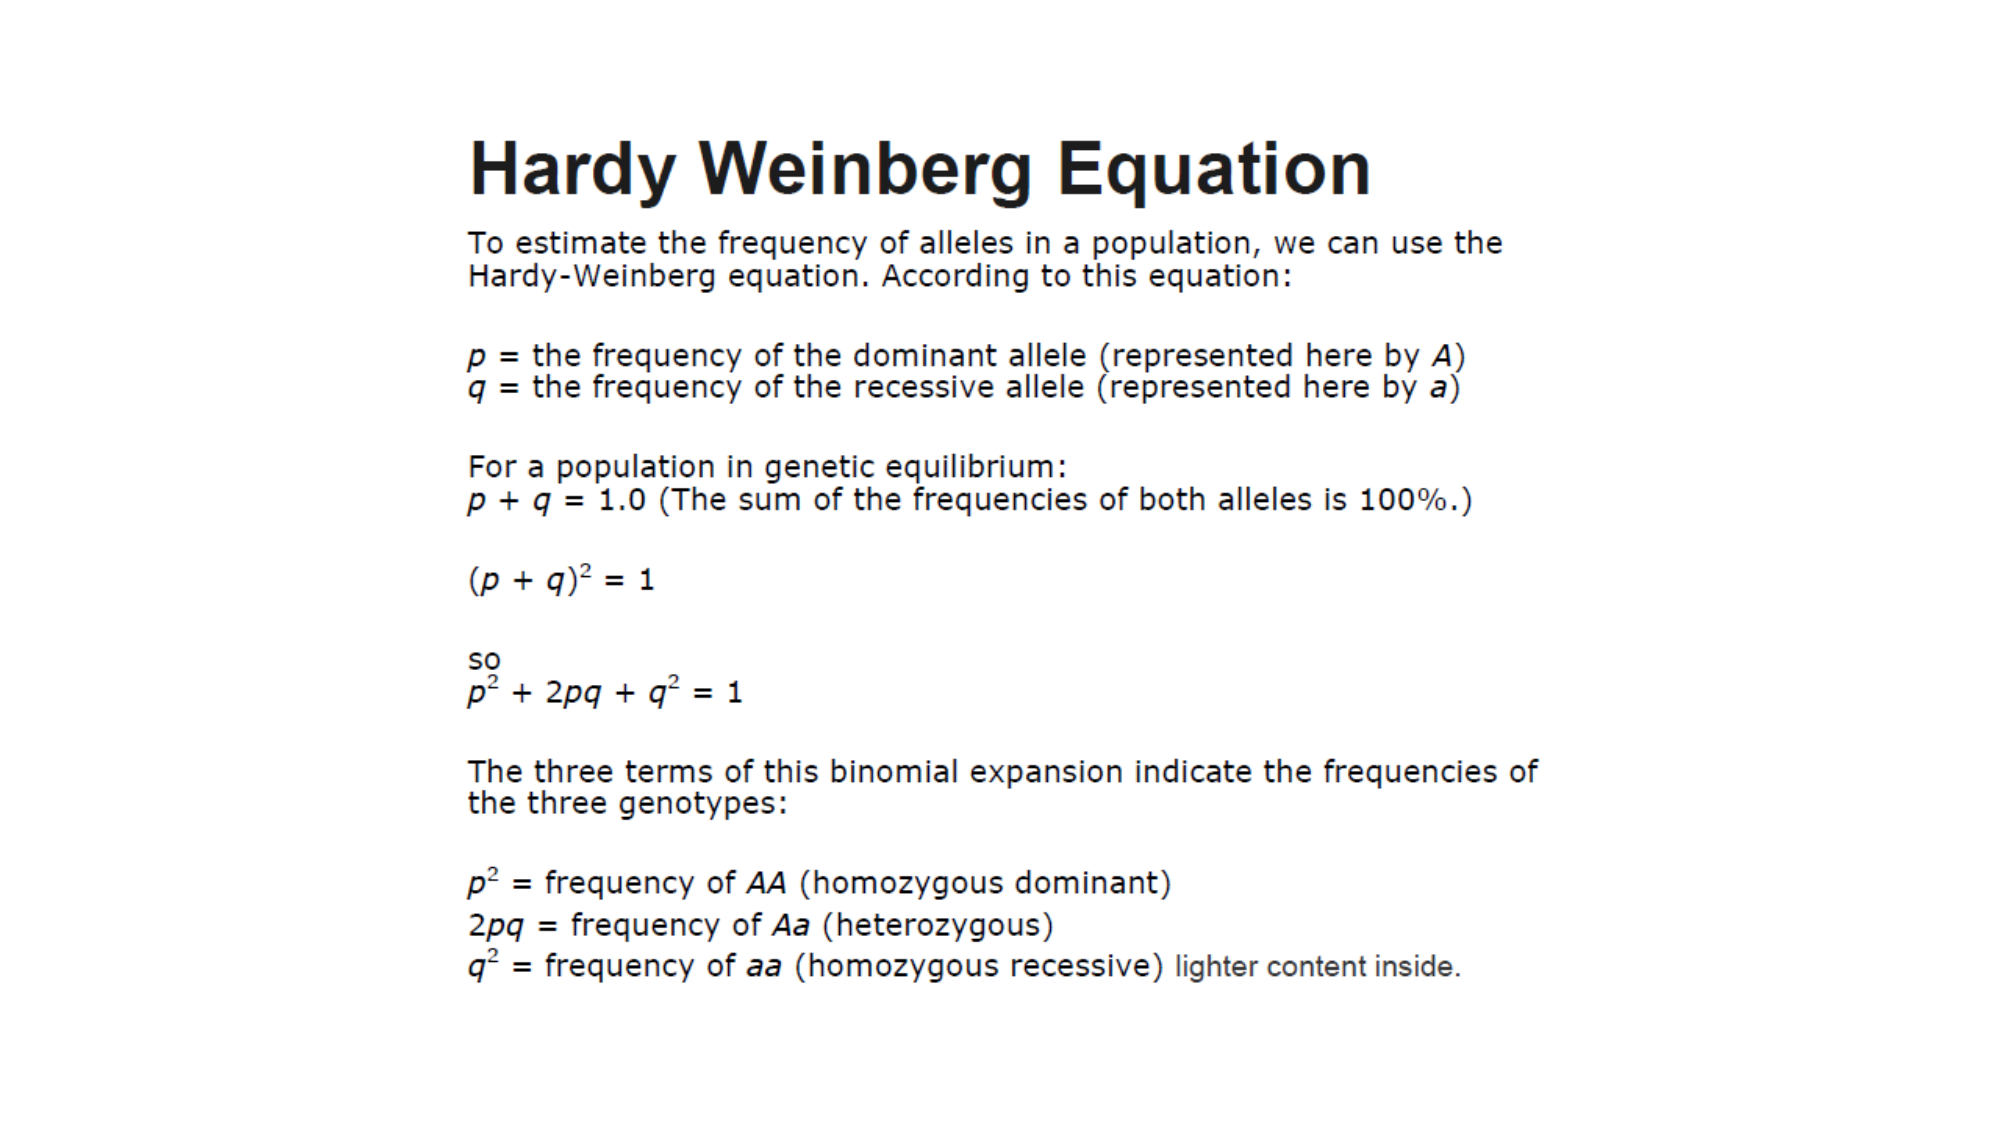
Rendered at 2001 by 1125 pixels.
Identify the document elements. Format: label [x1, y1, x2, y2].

picture [431, 113, 1569, 1011]
